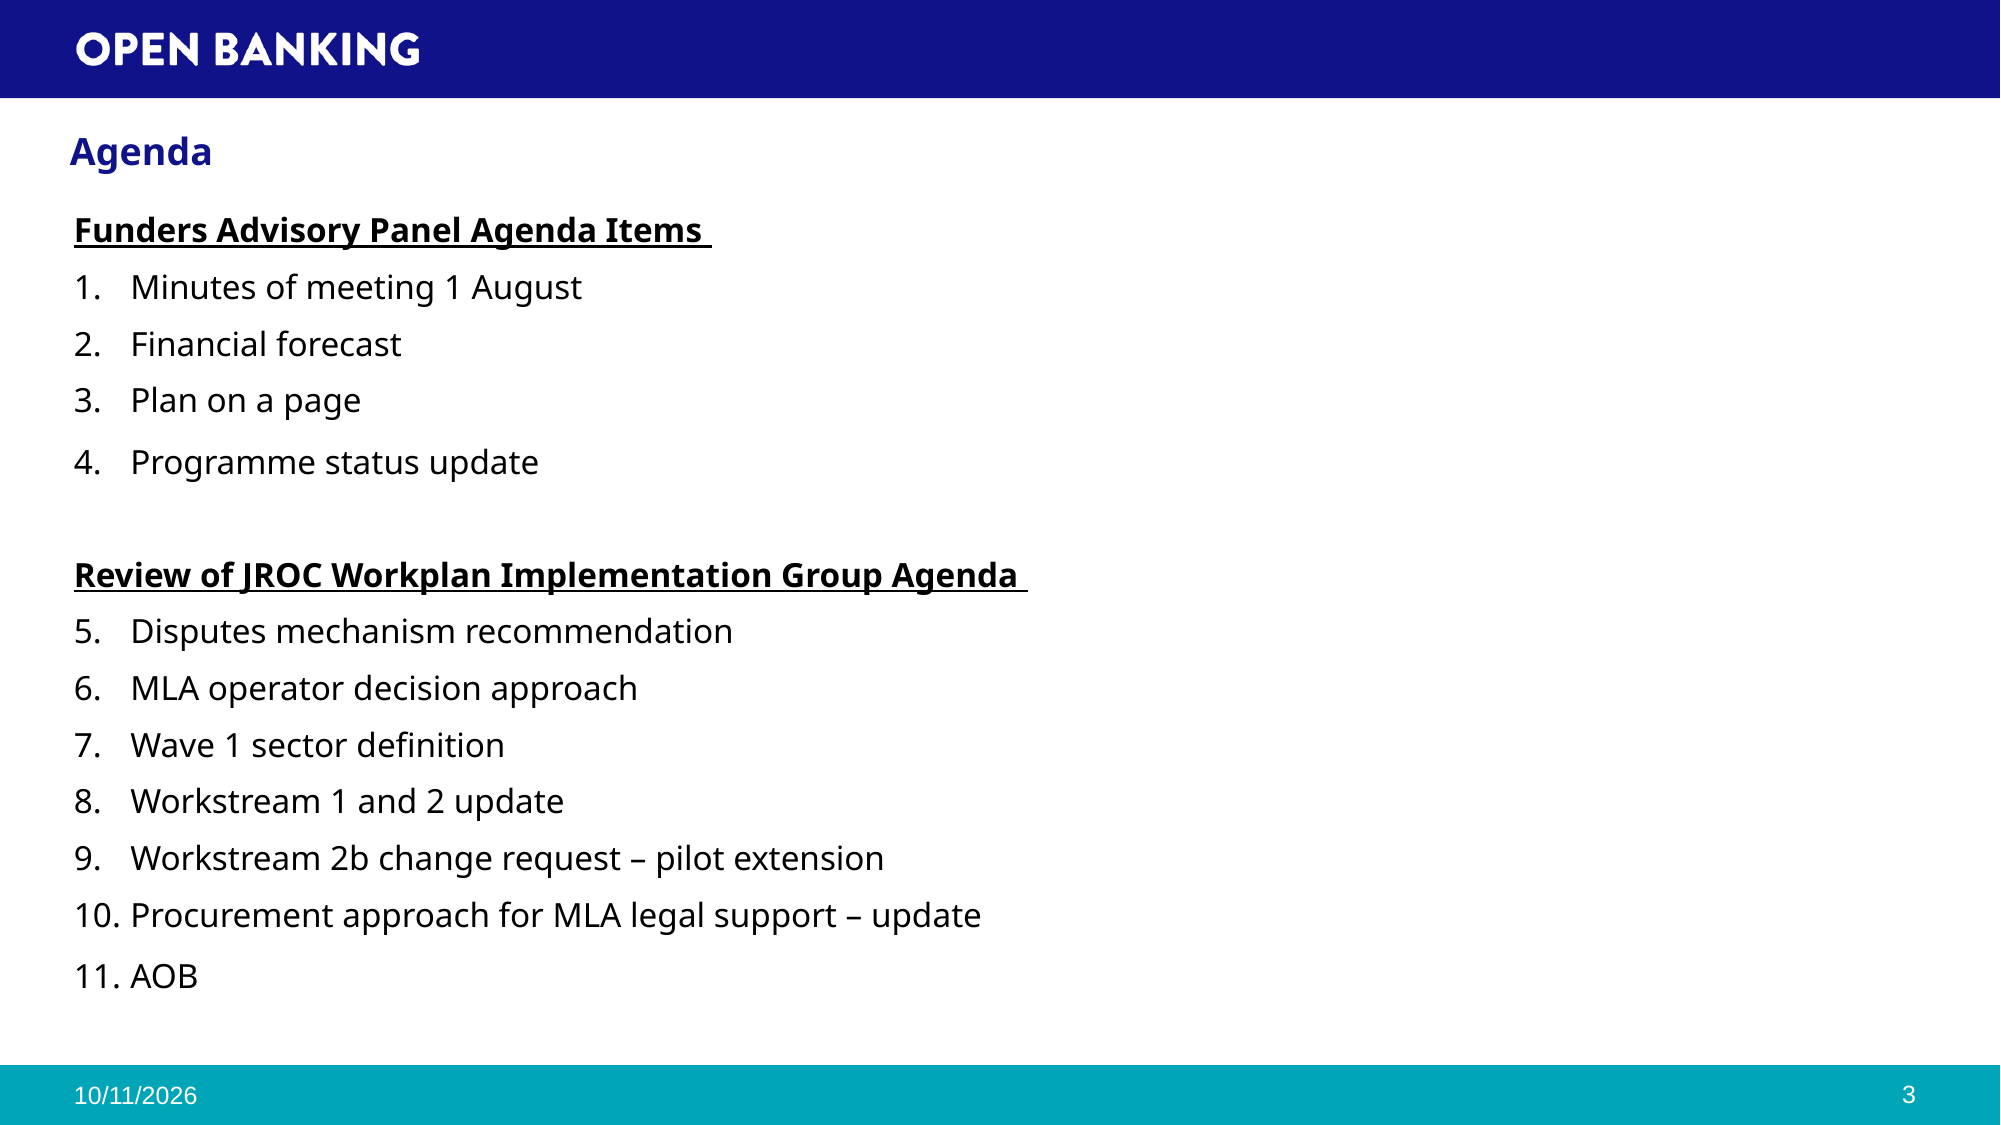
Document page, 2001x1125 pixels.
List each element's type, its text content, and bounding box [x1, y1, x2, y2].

picture [43, 0, 452, 99]
list Funders Advisory Panel Agenda Items Minutes of meeting 1 August Financial forecast Plan on a page Programme status update Review of JROC Workplan Implementation Group Agenda Disputes mechanism recommendation MLA operator decision approach Wave 1 sector definition Workstream 1 and 2 update Workstream 2b change request – pilot extension Procurement approach for MLA legal support – update AOB [59, 206, 1936, 1018]
footer [662, 1064, 1338, 1124]
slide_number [59, 1065, 509, 1125]
title Agenda [54, 125, 1629, 207]
slide_number 3 [1412, 1064, 1932, 1124]
